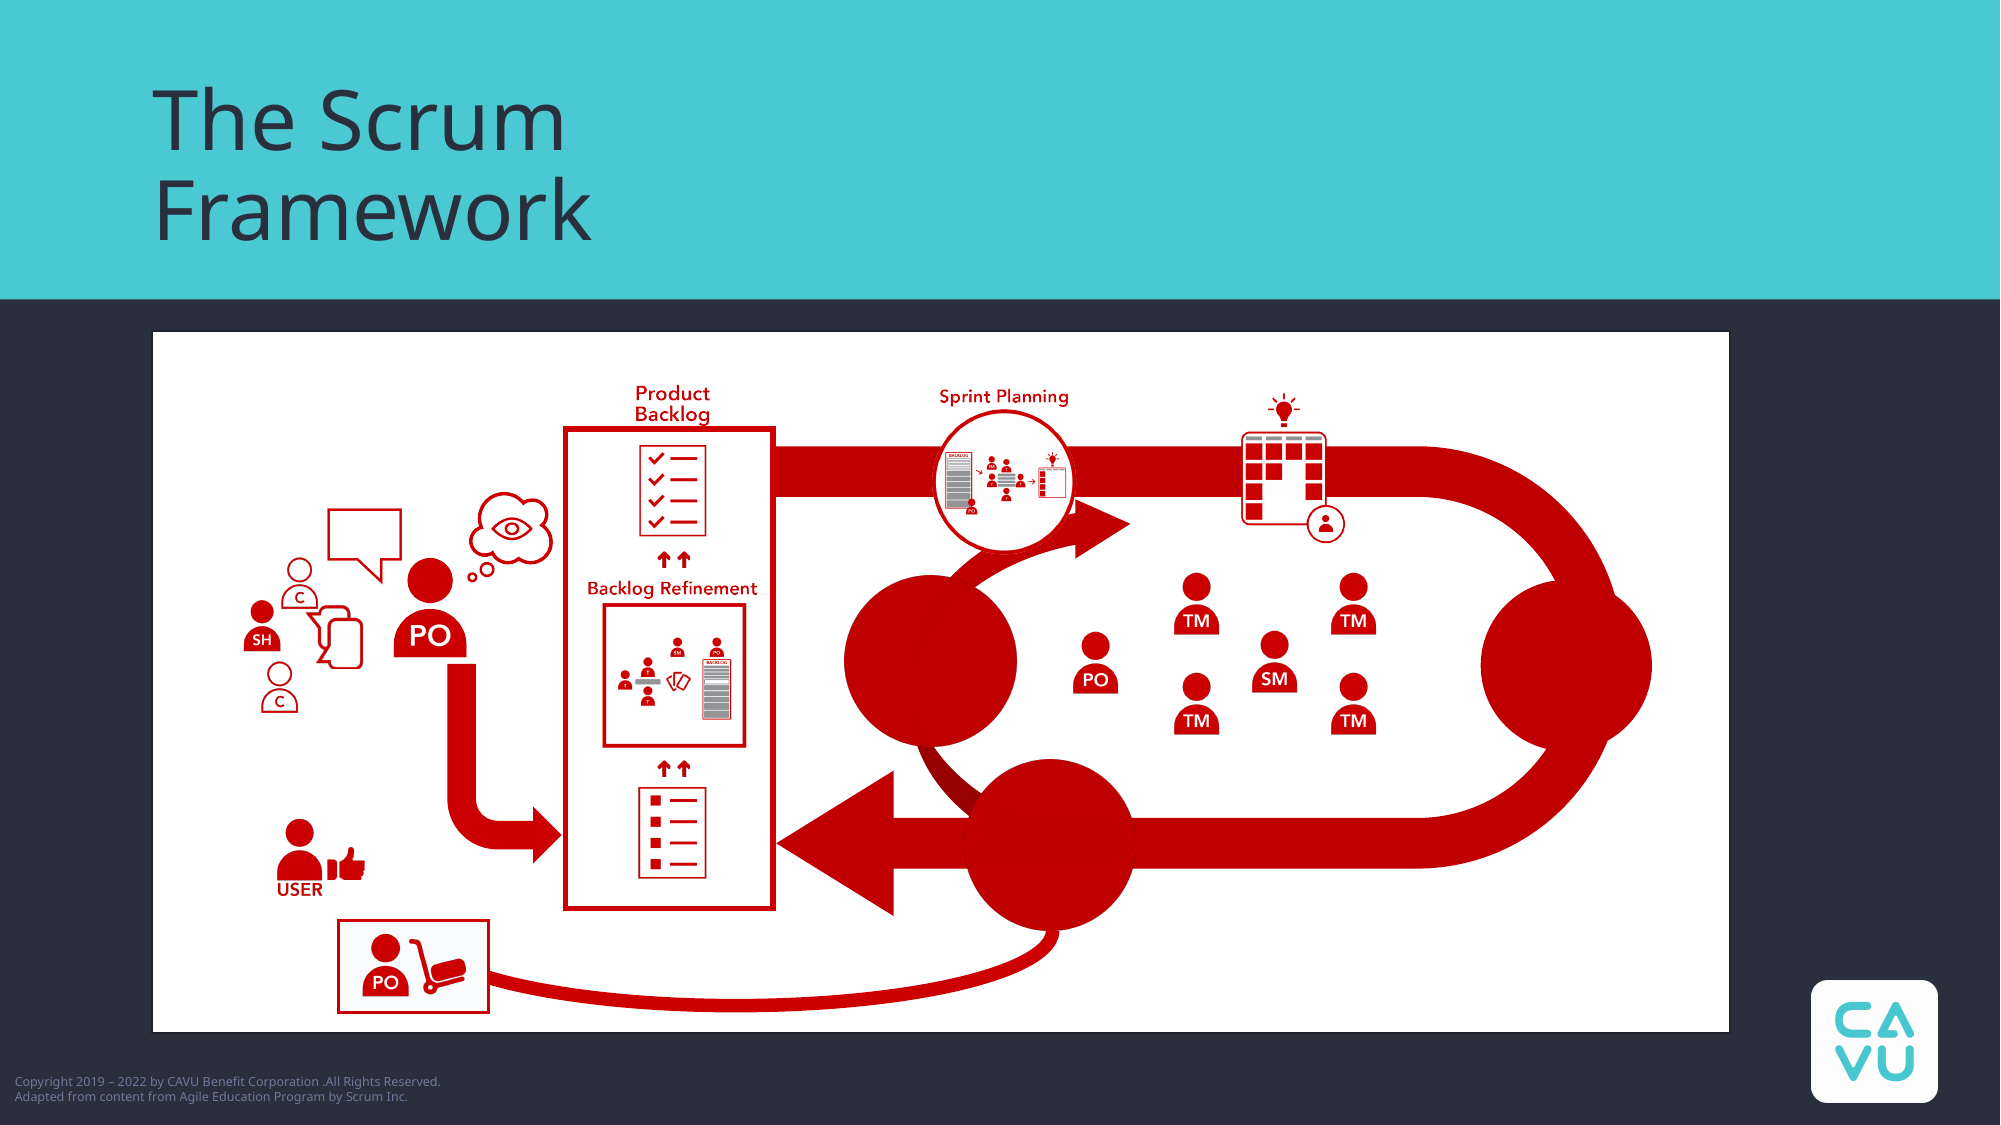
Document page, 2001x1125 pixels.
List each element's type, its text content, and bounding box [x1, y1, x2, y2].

title The Scrum Framework [137, 59, 1863, 278]
text_box [447, 721, 486, 817]
picture [1201, 376, 1385, 560]
text_box [1623, 601, 1652, 730]
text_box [776, 446, 1623, 917]
text_box [490, 930, 1054, 1007]
text_box [565, 428, 774, 910]
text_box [259, 817, 489, 1013]
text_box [1055, 563, 1394, 744]
picture [1811, 980, 1938, 1103]
picture [918, 384, 1090, 557]
picture [964, 759, 1136, 931]
picture [619, 350, 726, 443]
picture [844, 575, 1017, 747]
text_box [580, 443, 764, 881]
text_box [229, 477, 570, 721]
text_box [489, 806, 562, 864]
text_box [151, 330, 1731, 1034]
